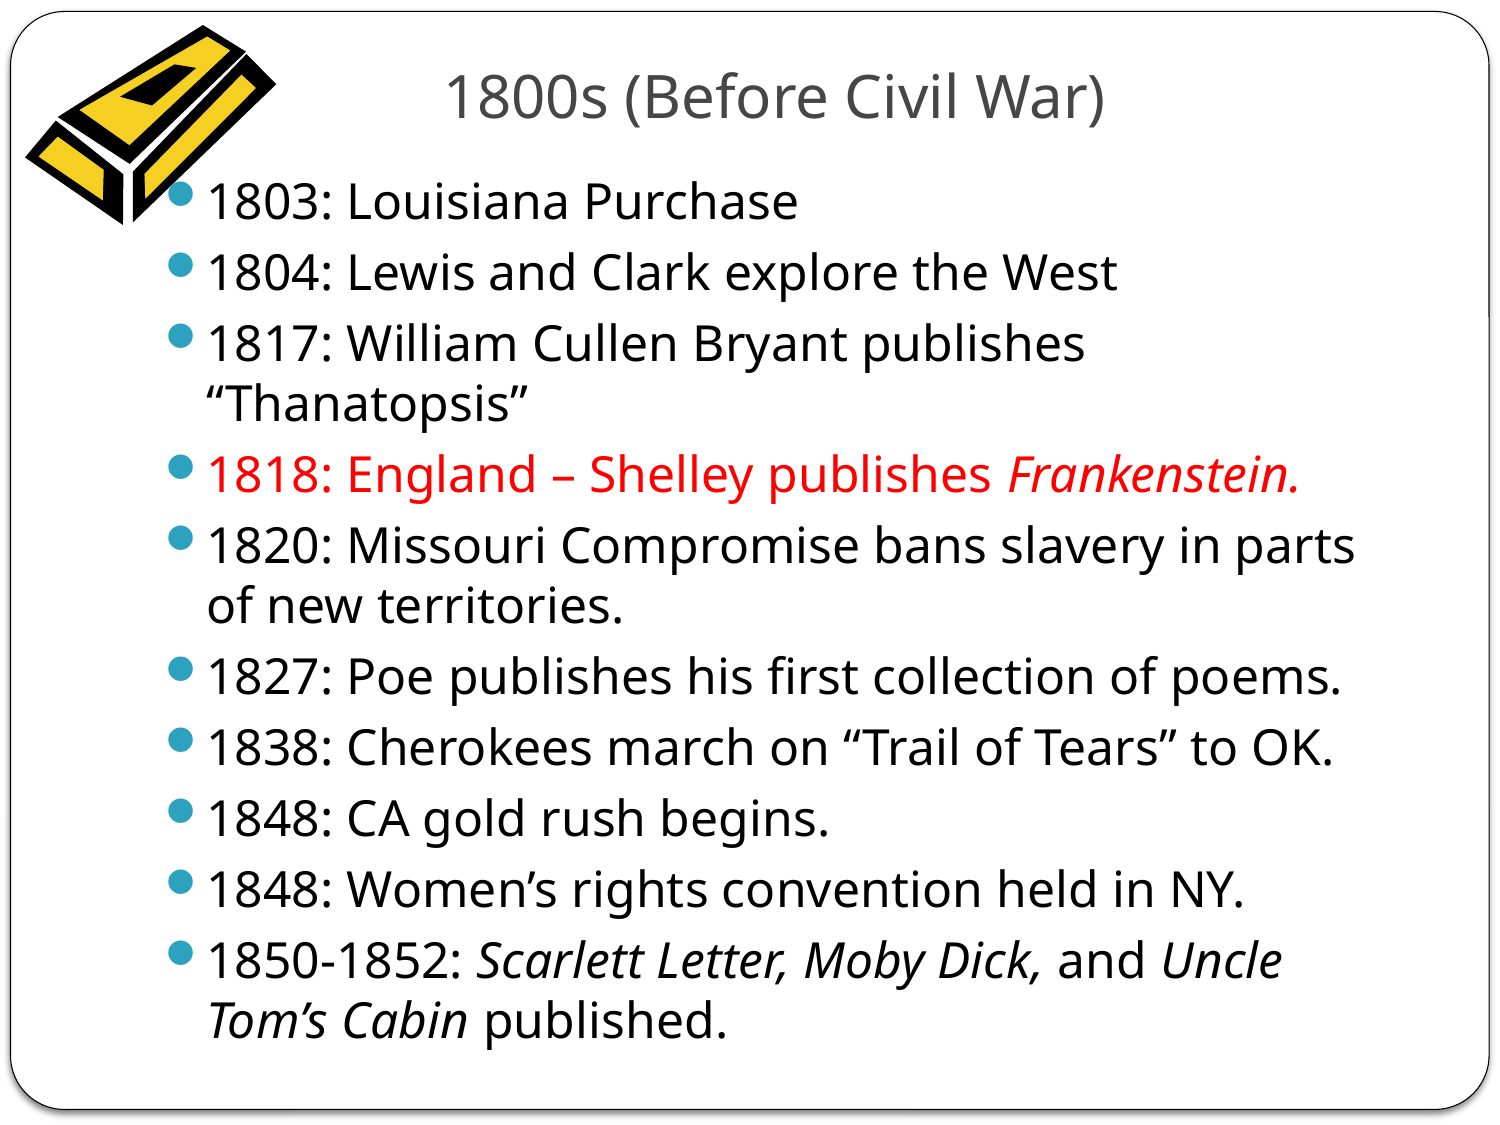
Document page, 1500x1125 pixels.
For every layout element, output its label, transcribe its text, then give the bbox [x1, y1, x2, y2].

picture [24, 24, 277, 226]
list 1803: Louisiana Purchase 1804: Lewis and Clark explore the West 1817: William Cullen Bryant publishes “Thanatopsis” 1818: England – Shelley publishes Frankenstein. 1820: Missouri Compromise bans slavery in parts of new territories. 1827: Poe publishes his first collection of poems. 1838: Cherokees march on “Trail of Tears” to OK. 1848: CA gold rush begins. 1848: Women’s rights convention held in NY. 1850-1852: Scarlett Letter, Moby Dick, and Uncle Tom’s Cabin published. [150, 162, 1425, 1063]
title 1800s (Before Civil War) [282, 50, 1413, 146]
